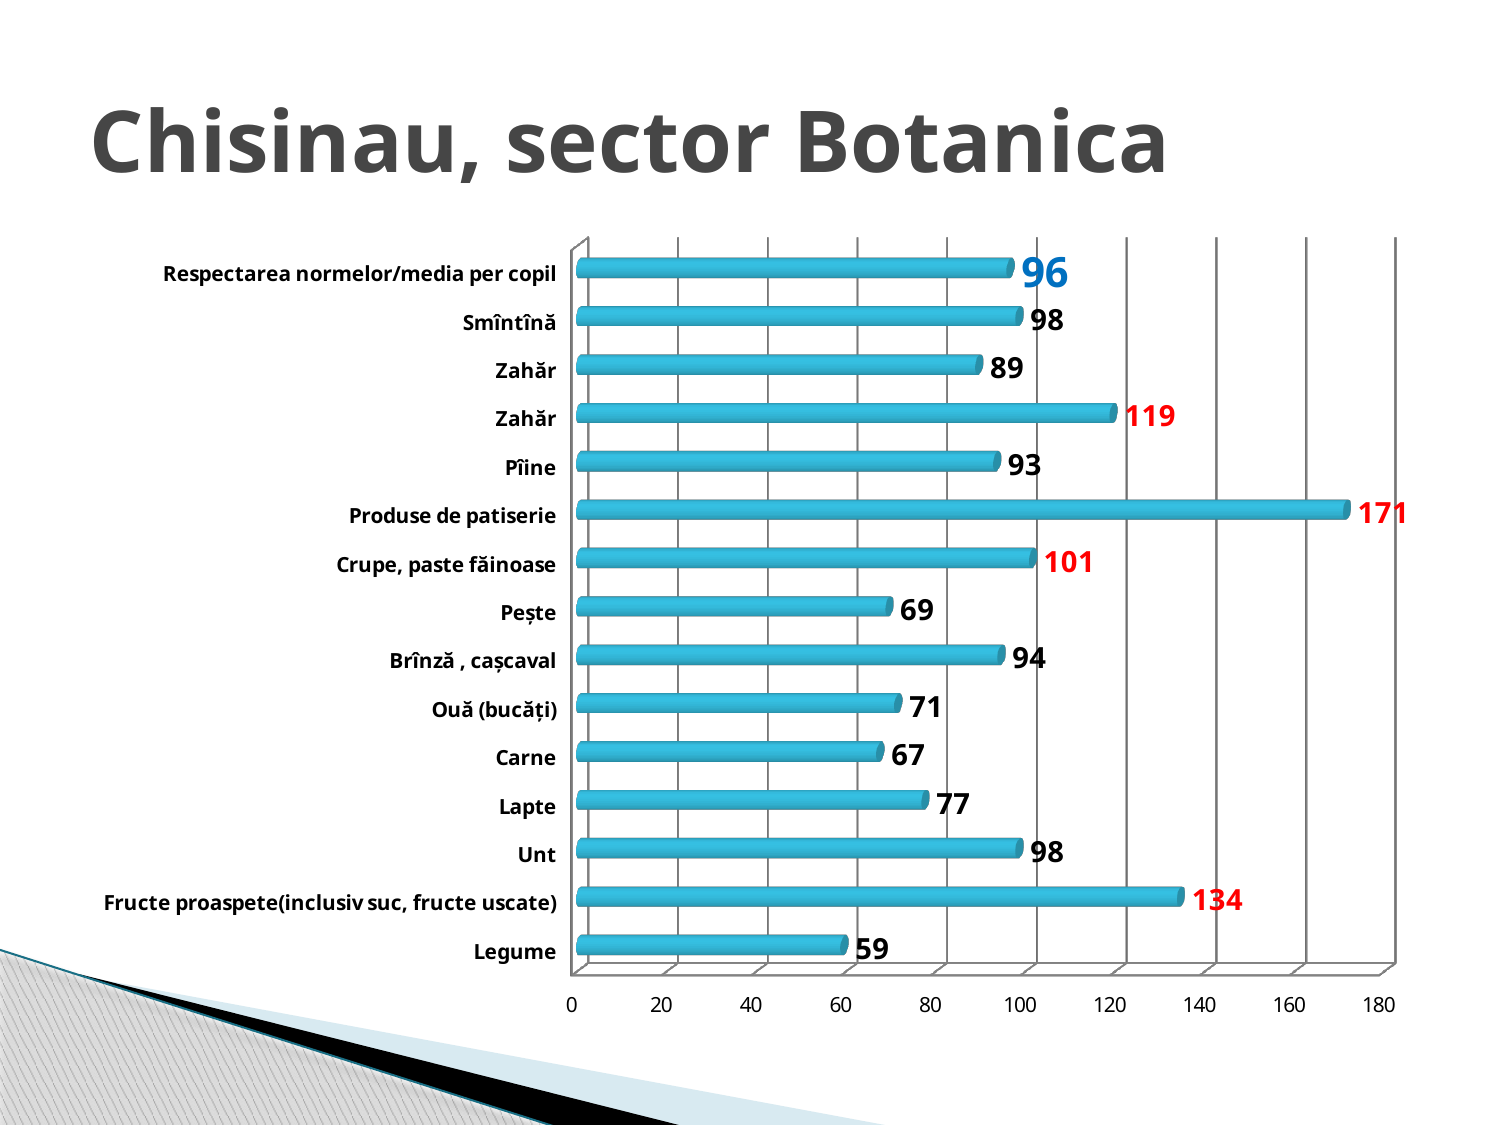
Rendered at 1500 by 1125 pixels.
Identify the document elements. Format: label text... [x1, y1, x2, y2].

chart [74, 219, 1426, 1036]
title Chisinau, sector Botanica [75, 45, 1425, 219]
